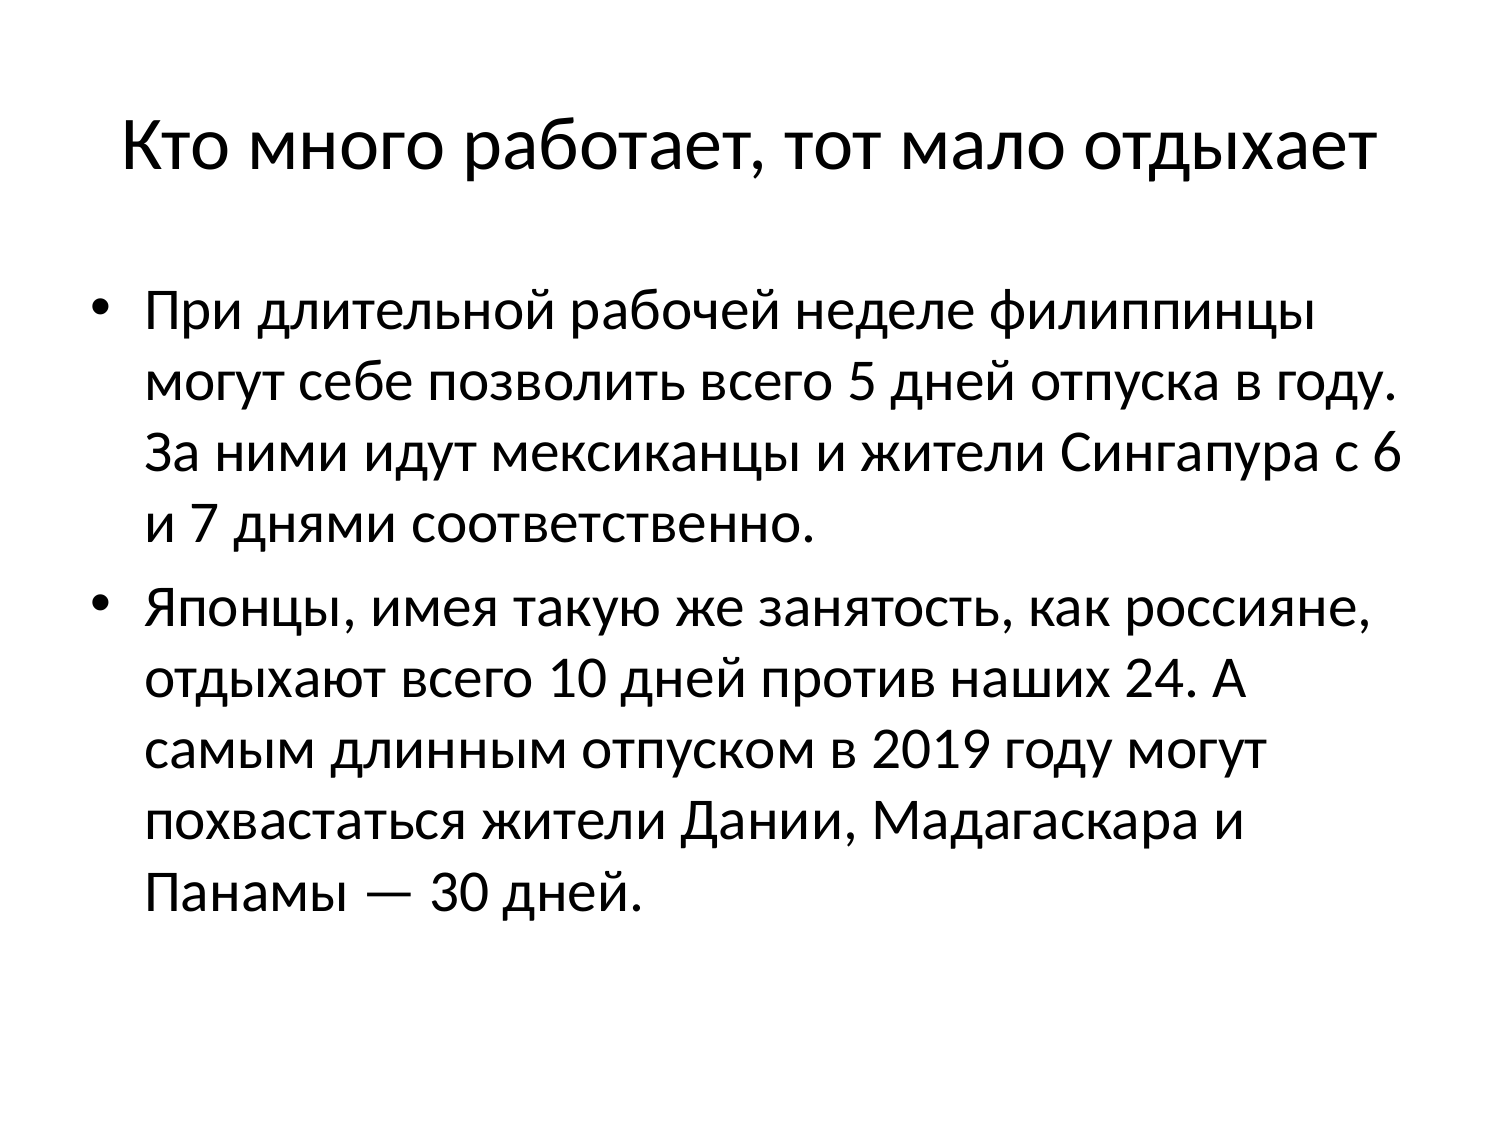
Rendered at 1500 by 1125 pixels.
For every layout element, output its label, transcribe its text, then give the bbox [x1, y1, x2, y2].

title Кто много работает, тот мало отдыхает [75, 45, 1425, 233]
list При длительной рабочей неделе филиппинцы могут себе позволить всего 5 дней отпуска в году. За ними идут мексиканцы и жители Сингапура с 6 и 7 днями соответственно. Японцы, имея такую же занятость, как россияне, отдыхают всего 10 дней против наших 24. А самым длинным отпуском в 2019 году могут похвастаться жители Дании, Мадагаскара и Панамы — 30 дней. [75, 262, 1425, 1005]
